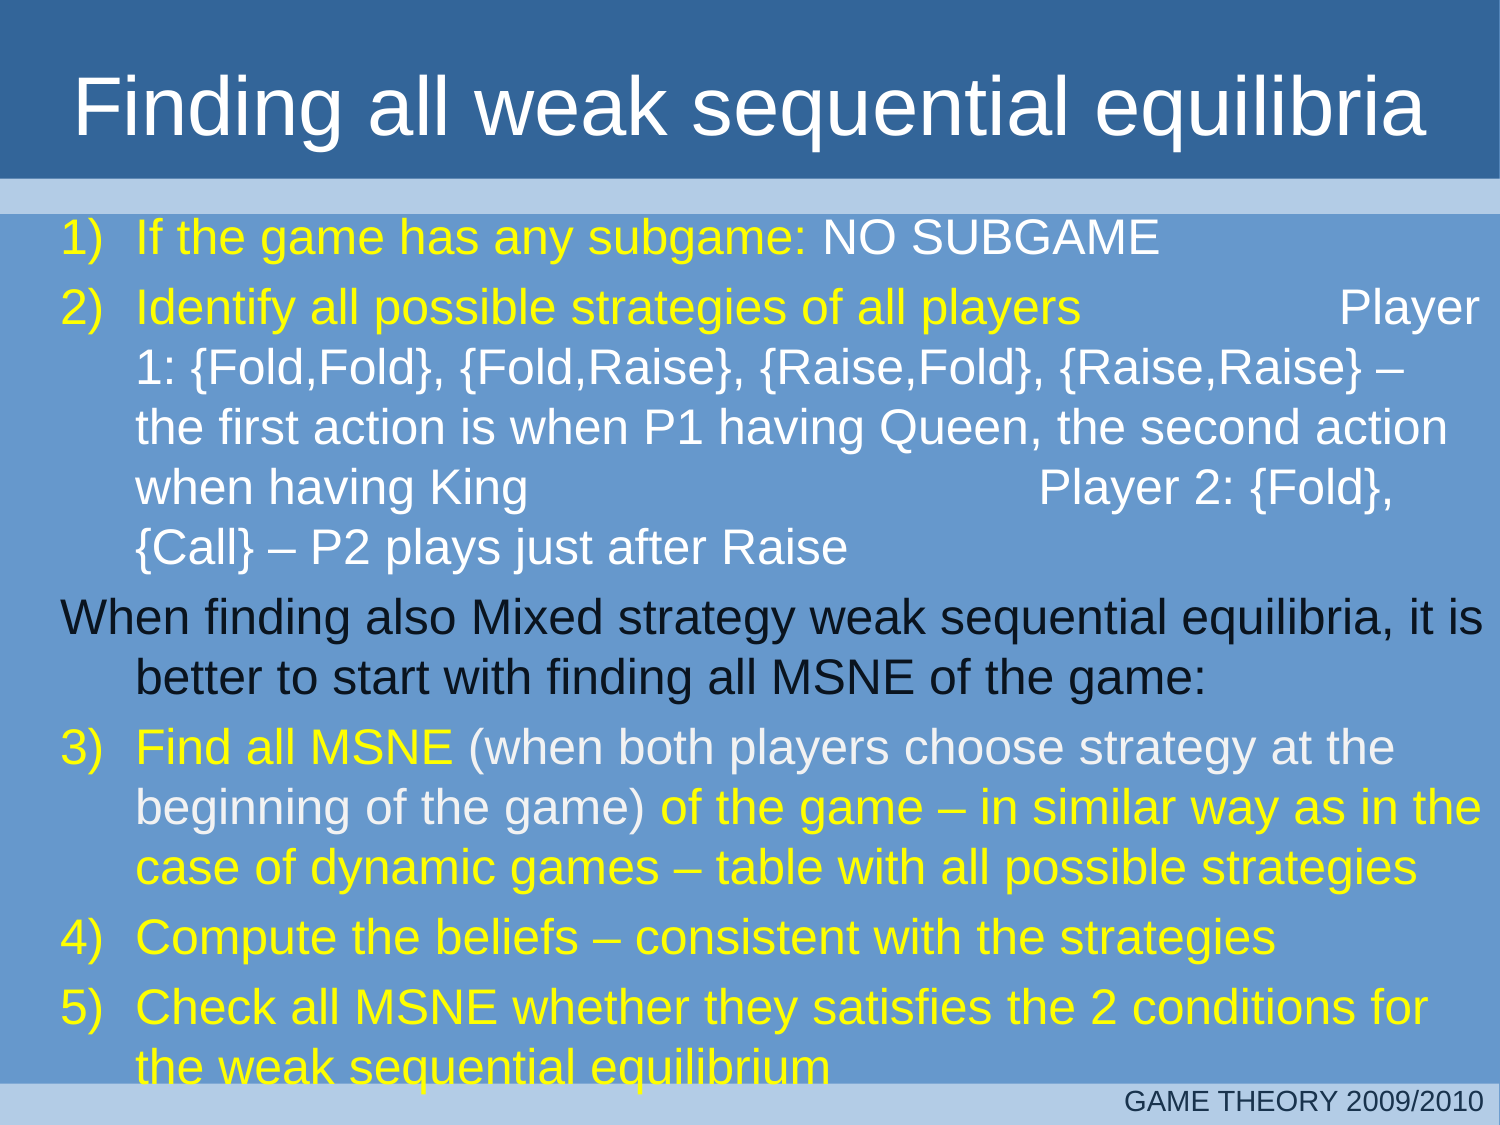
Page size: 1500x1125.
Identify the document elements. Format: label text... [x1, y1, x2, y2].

title Finding all weak sequential equilibria [0, 42, 1500, 162]
list If the game has any subgame: NO SUBGAME Identify all possible strategies of all players Player 1: {Fold,Fold}, {Fold,Raise}, {Raise,Fold}, {Raise,Raise} – the first action is when P1 having Queen, the second action when having King Player 2: {Fold}, {Call} – P2 plays just after Raise When finding also Mixed strategy weak sequential equilibria, it is better to start with finding all MSNE of the game: Find all MSNE (when both players choose strategy at the beginning of the game) of the game – in similar way as in the case of dynamic games – table with all possible strategies Compute the beliefs – consistent with the strategies Check all MSNE whether they satisfies the 2 conditions for the weak sequential equilibrium [0, 196, 1500, 988]
text_box GAME THEORY 2009/2010 [1109, 1075, 1500, 1125]
